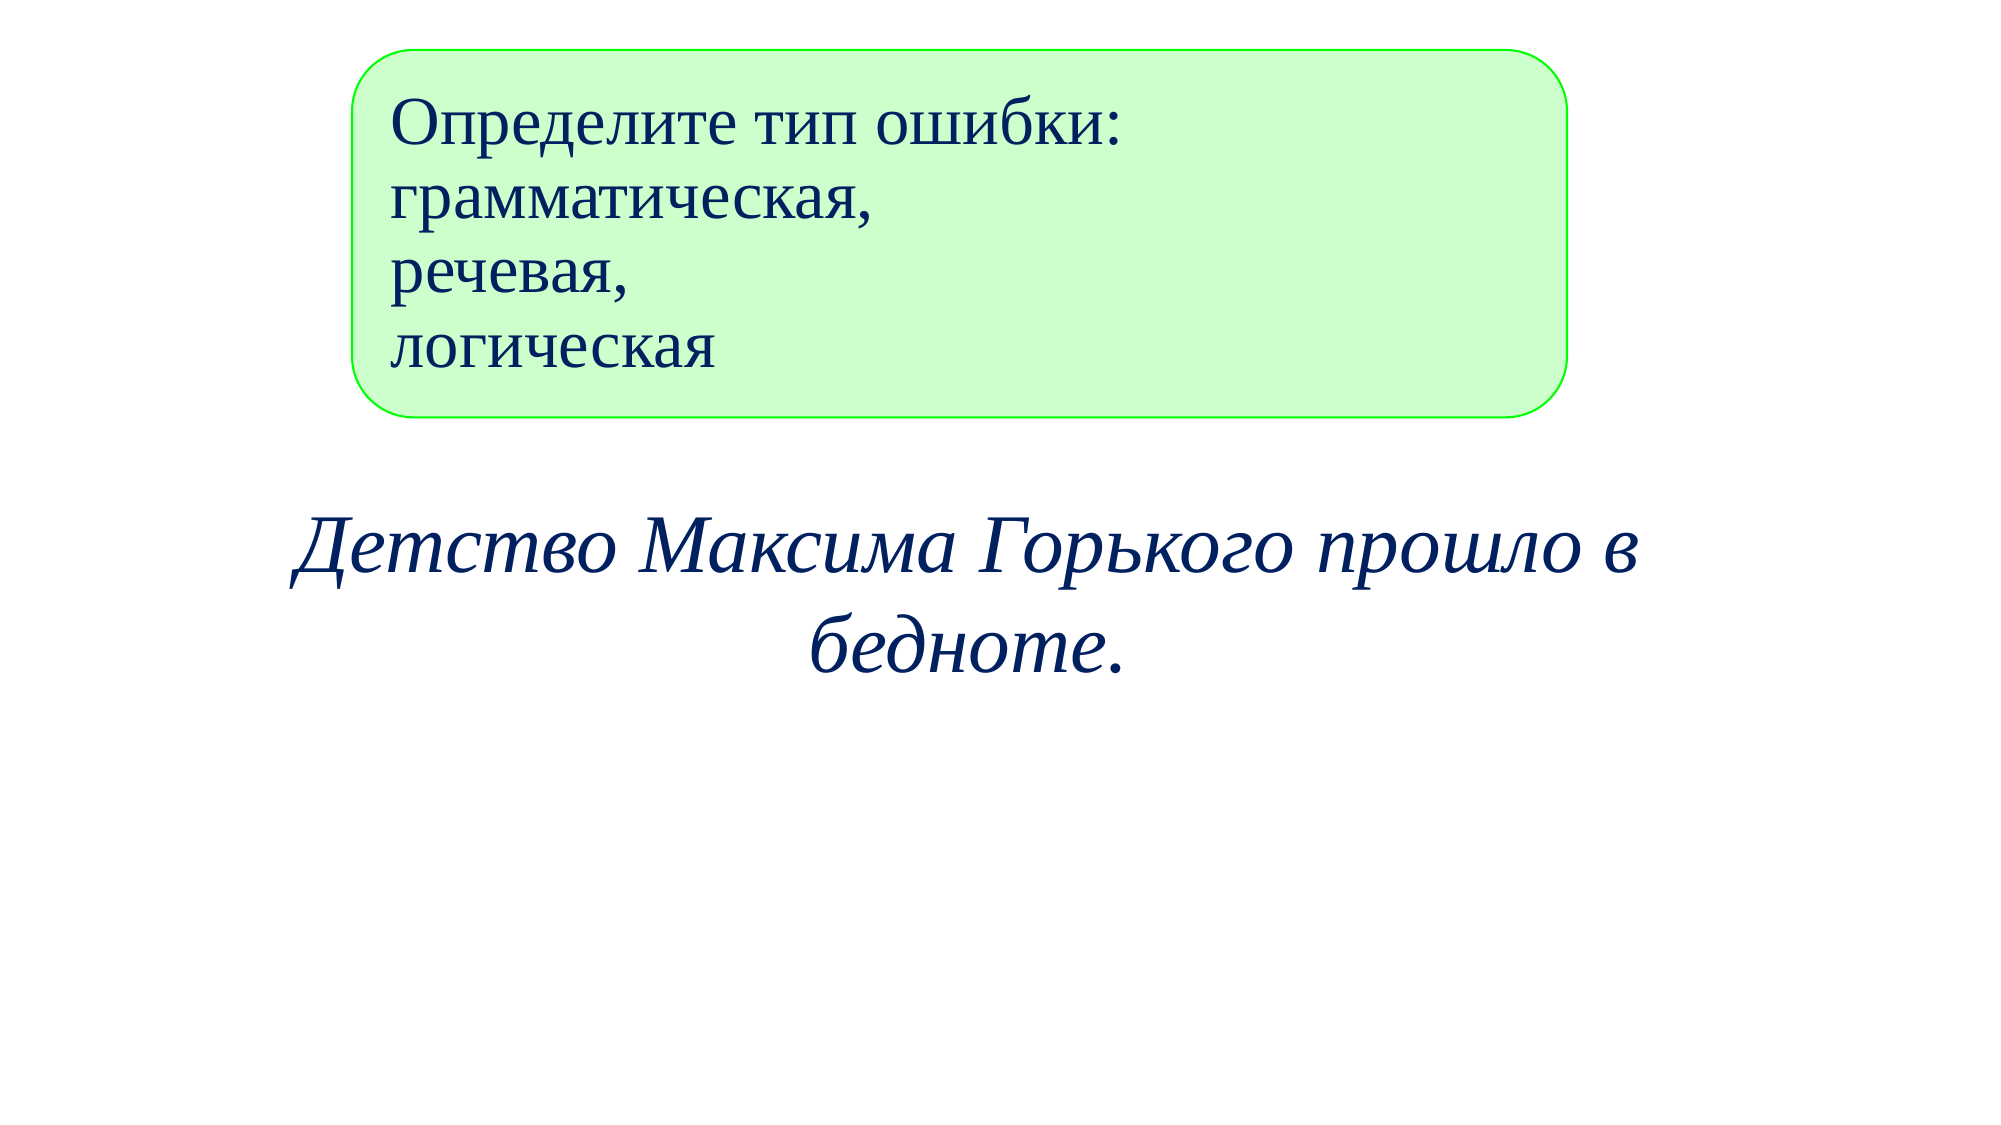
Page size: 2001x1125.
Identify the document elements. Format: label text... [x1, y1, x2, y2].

text_box Детство Максима Горького прошло в бедноте. [262, 481, 1675, 696]
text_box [351, 49, 1568, 418]
